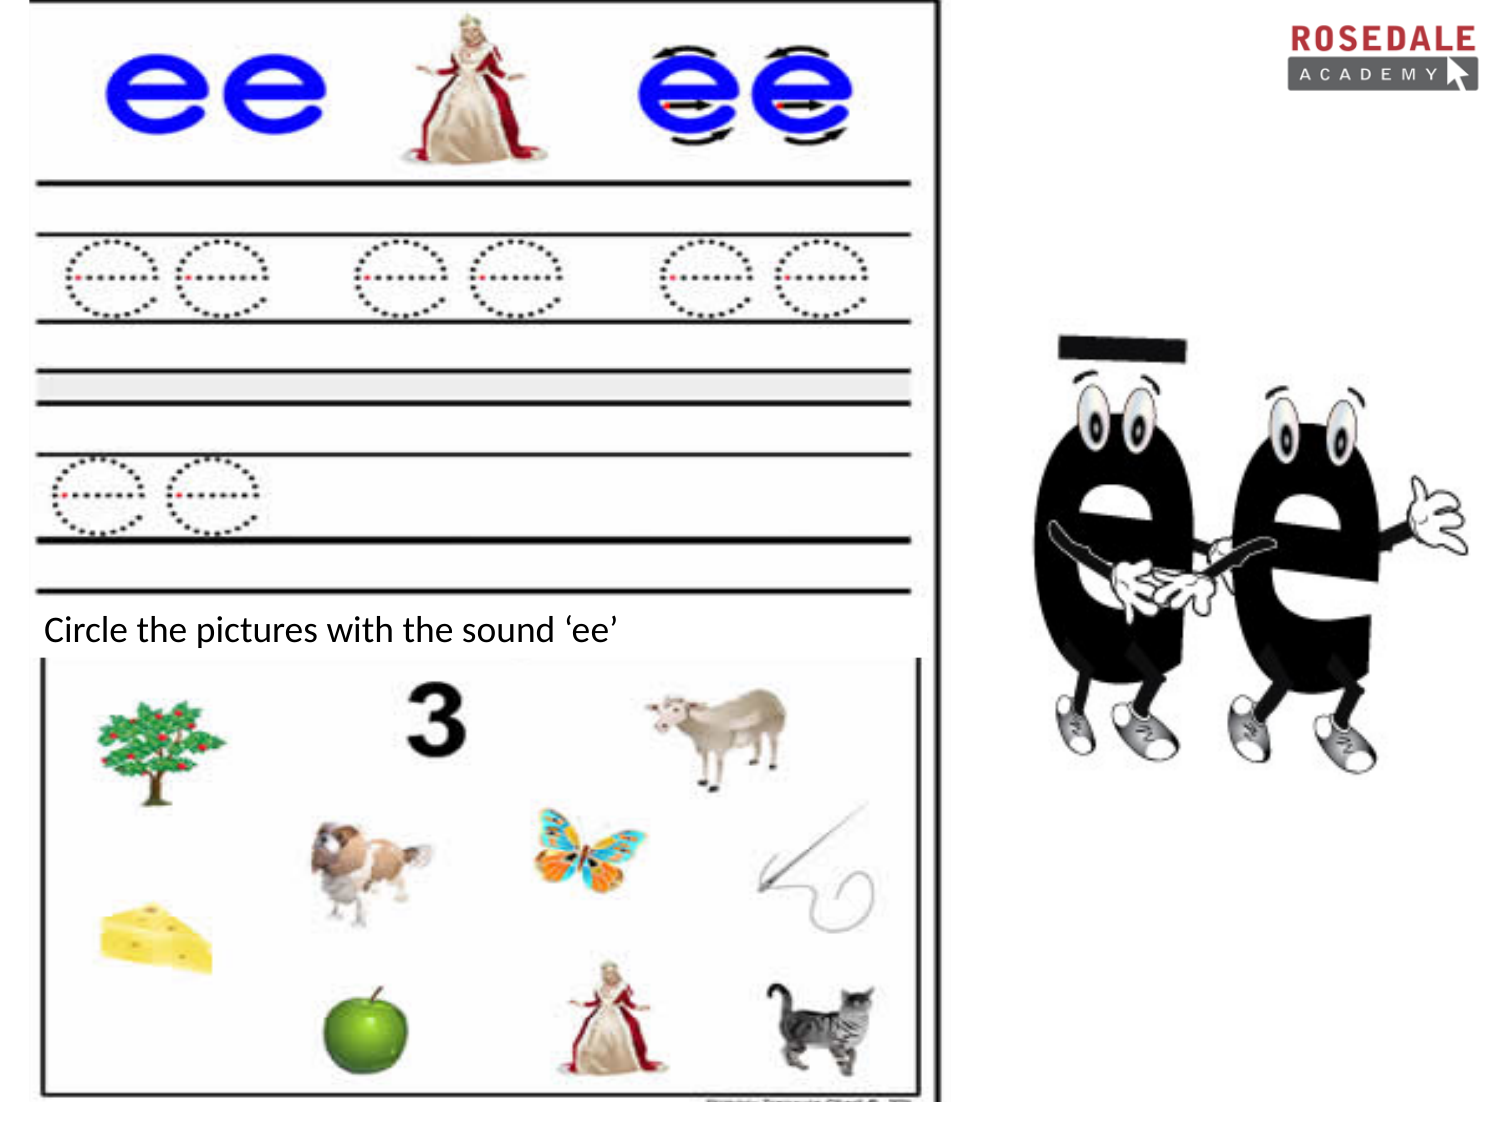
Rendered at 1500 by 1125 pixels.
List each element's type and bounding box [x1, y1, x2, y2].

picture [1281, 19, 1484, 96]
list [29, 0, 951, 1102]
list [974, 318, 1471, 780]
